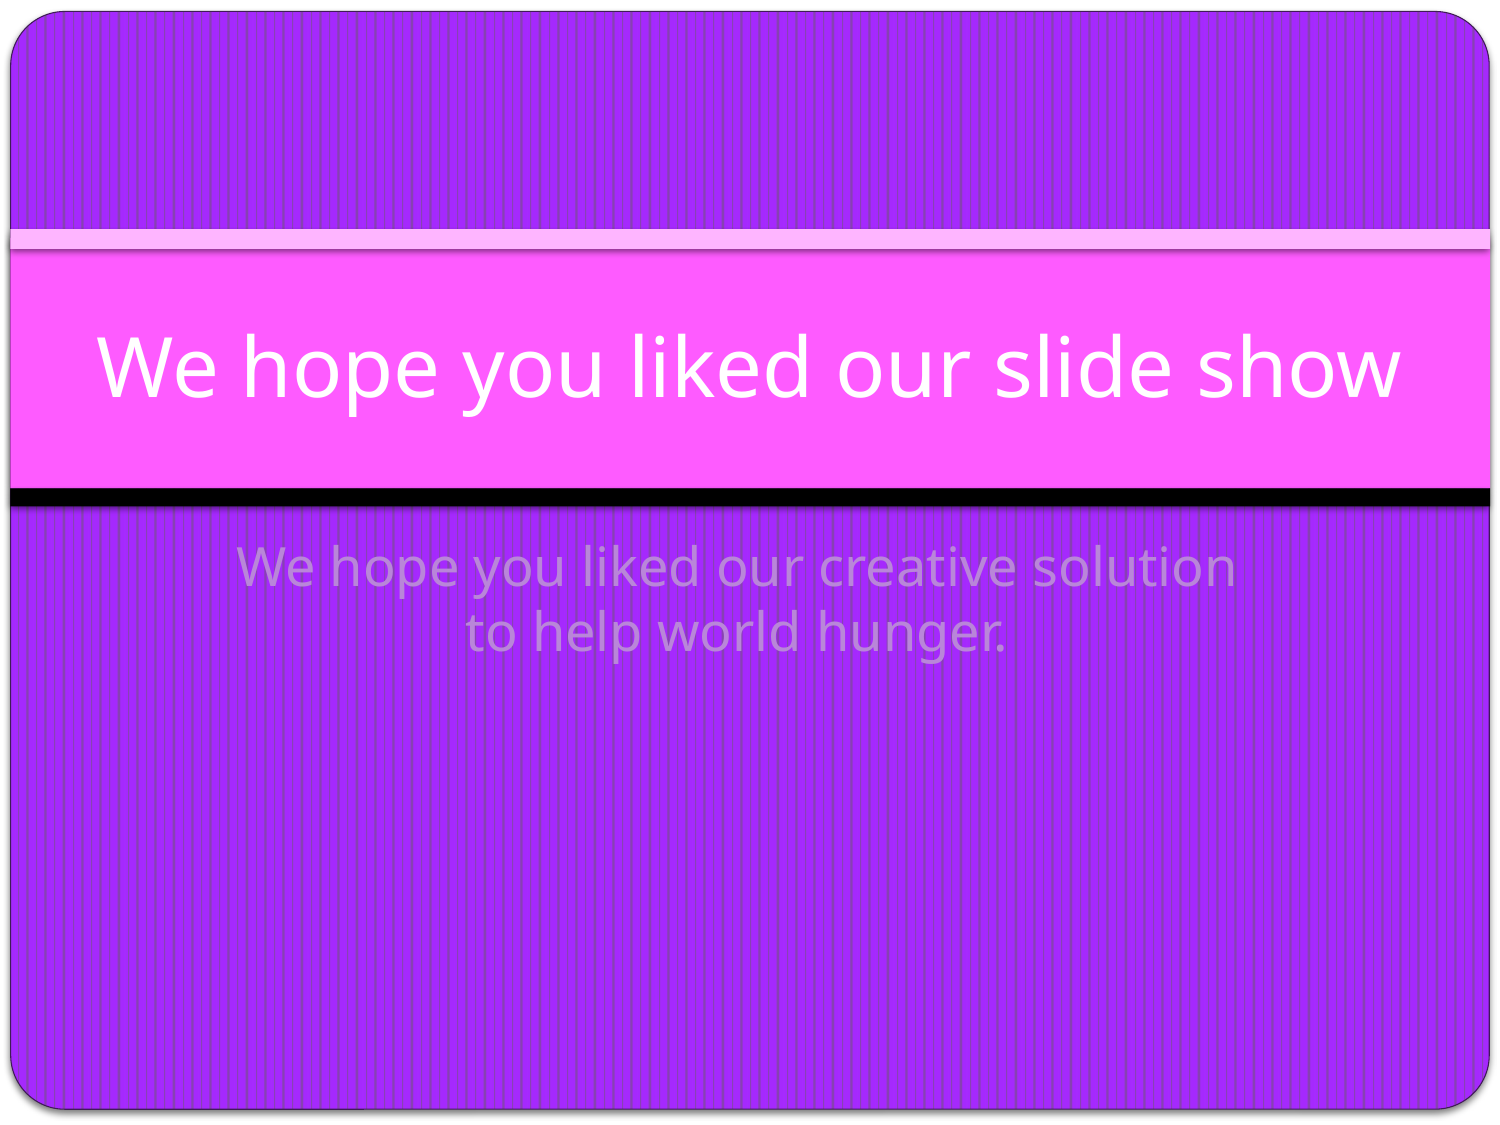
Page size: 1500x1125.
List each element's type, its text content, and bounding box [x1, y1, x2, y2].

title We hope you liked our slide show [75, 247, 1425, 489]
subtitle We hope you liked our creative solution to help world hunger. [212, 525, 1263, 788]
